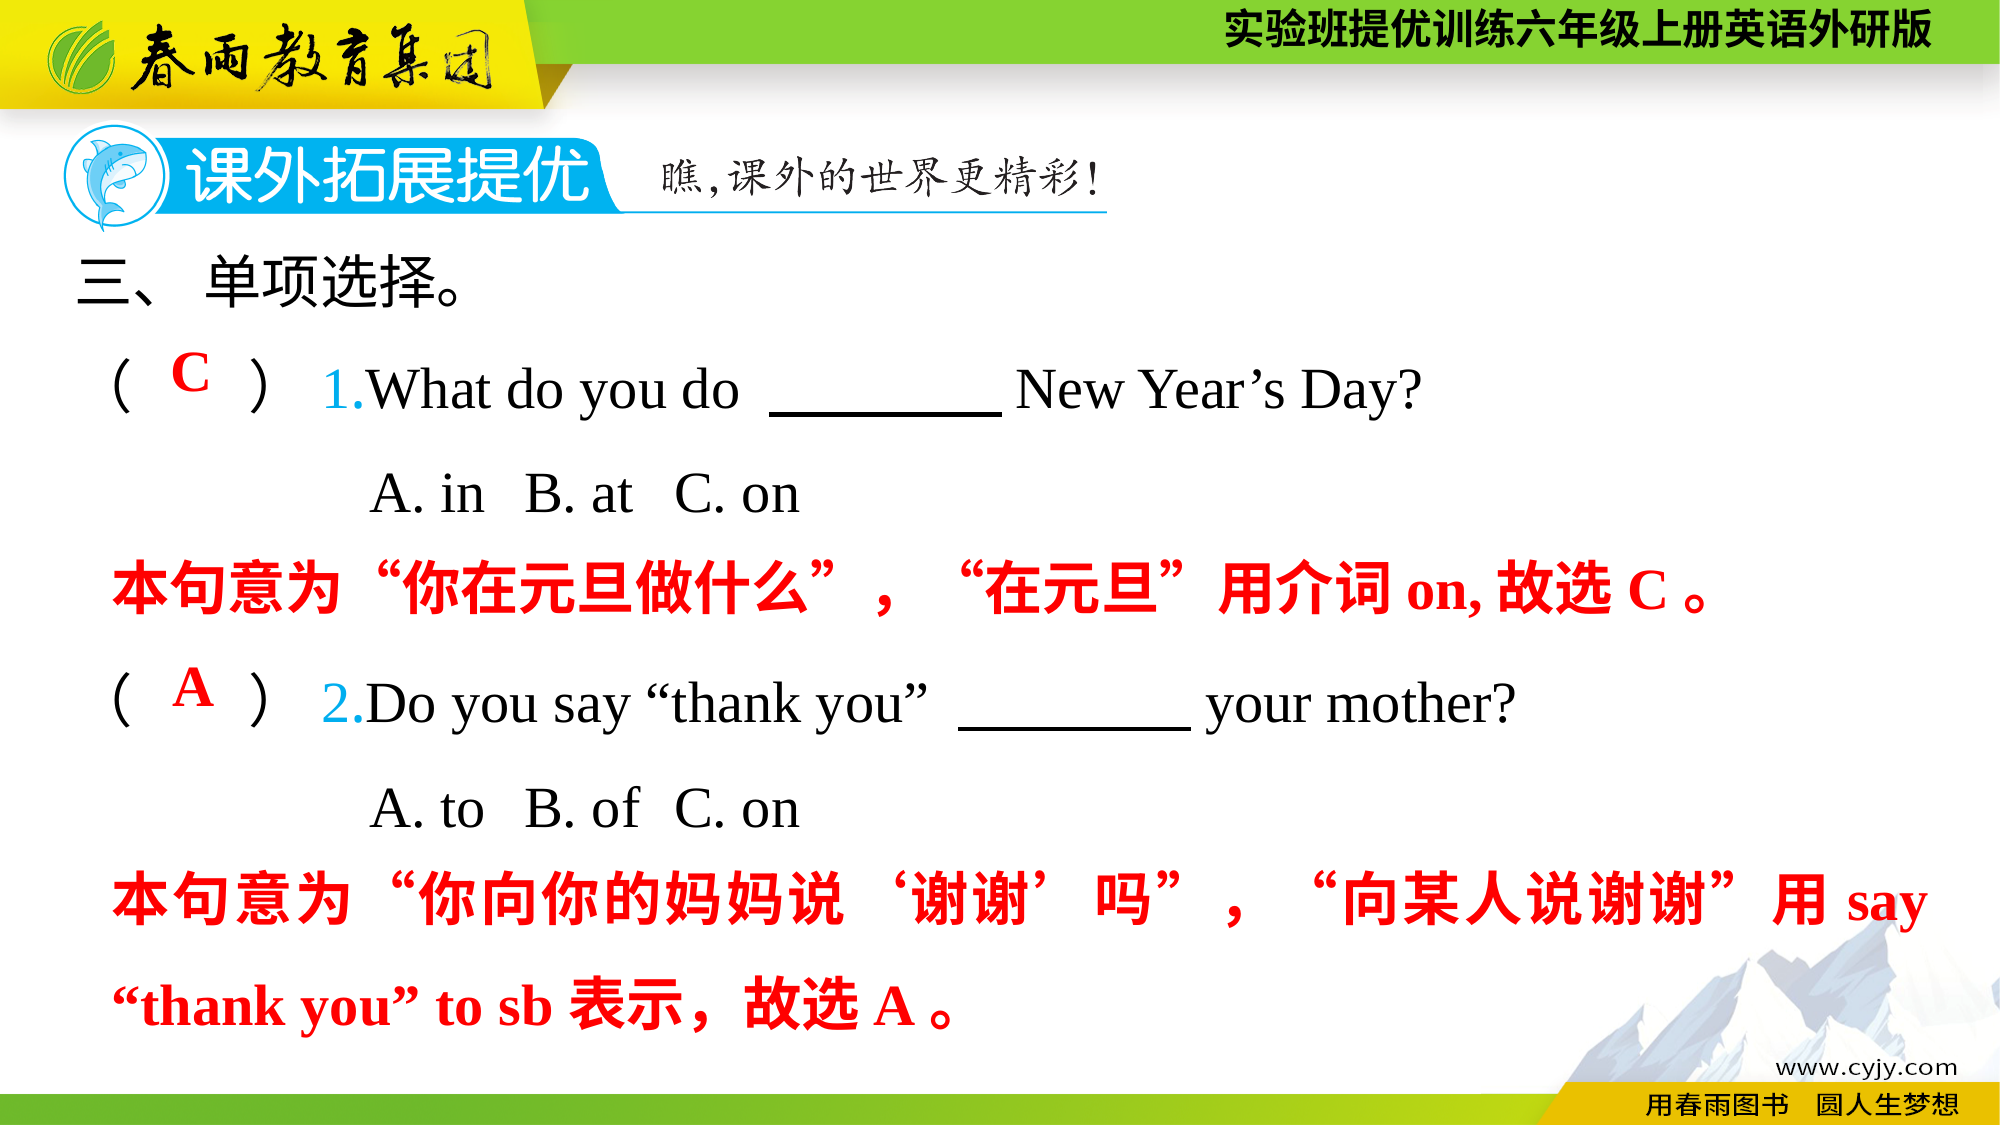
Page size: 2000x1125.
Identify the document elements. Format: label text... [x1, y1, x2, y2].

picture [0, 0, 2000, 1125]
text_box 本句意为“你在元旦做什么”，“在元旦”用介词on,故选C。 [96, 509, 1944, 630]
text_box 本句意为“你向你的妈妈说‘谢谢’吗”，“向某人说谢谢”用say “thank you” to sb表示，故选A。 [96, 819, 1944, 1045]
text_box C [155, 326, 228, 411]
text_box A [157, 640, 230, 726]
list 三、 单项选择。 （ ）1.What do you do New Year’s Day? A. in B. at C. on （ ）2.Do you say “thank you” your mother? A. to B. of C. on [59, 202, 1944, 854]
